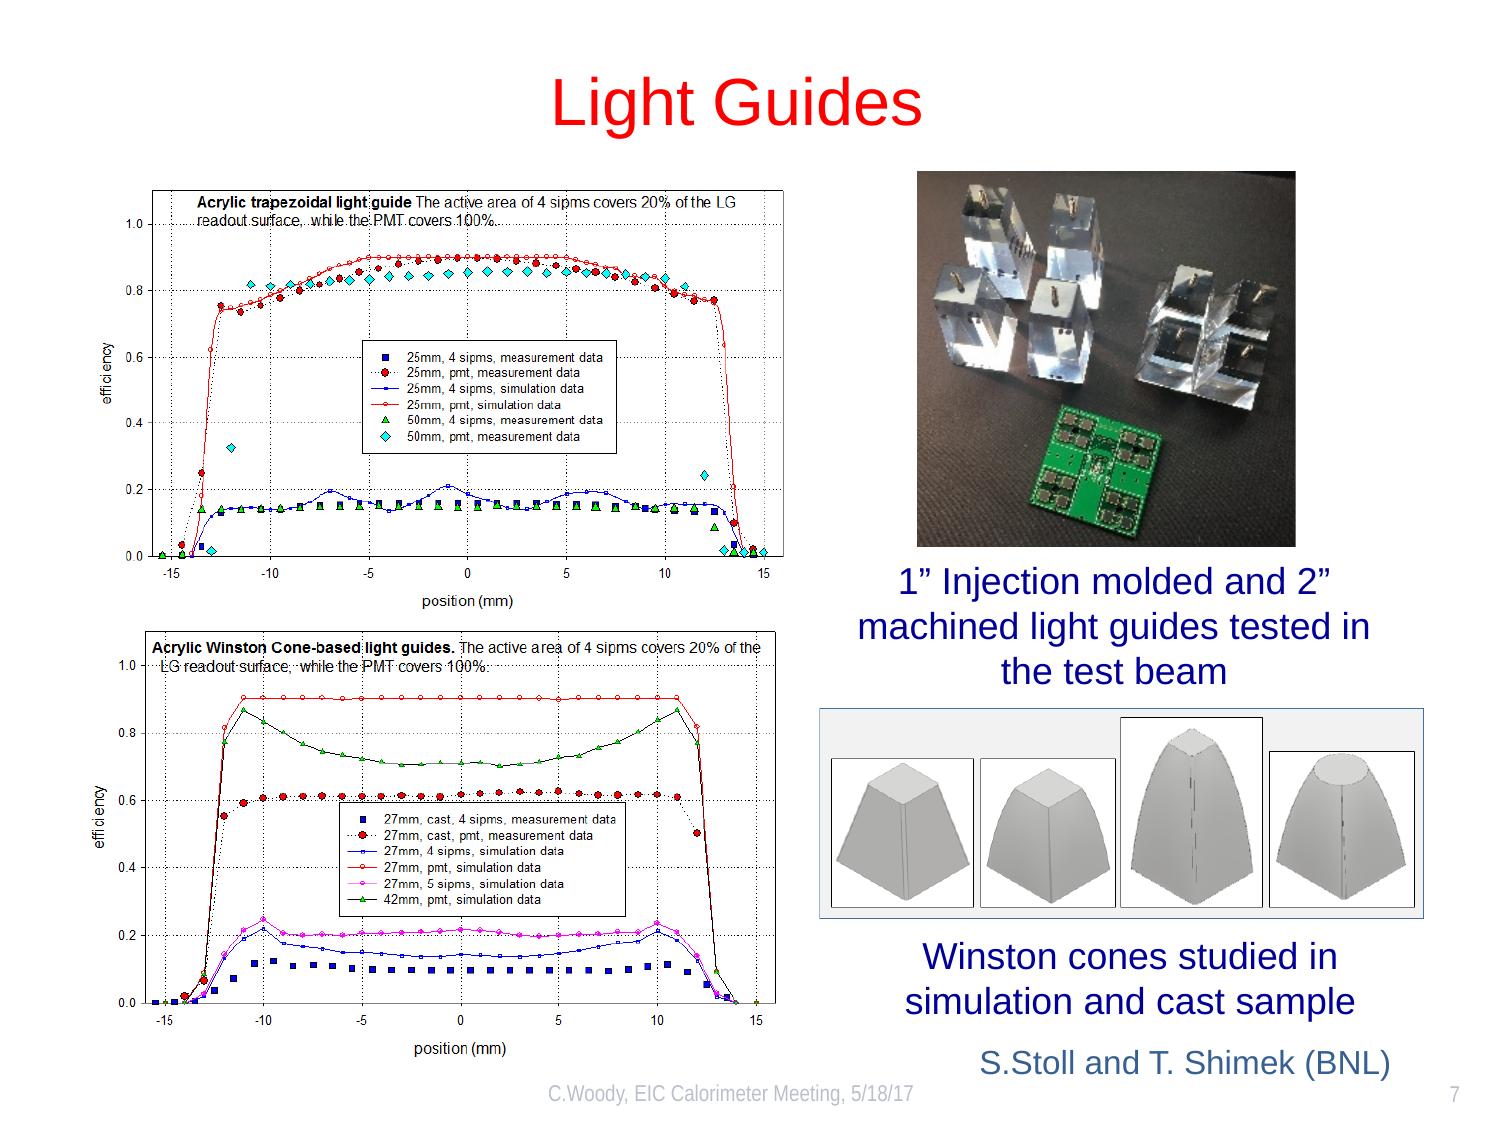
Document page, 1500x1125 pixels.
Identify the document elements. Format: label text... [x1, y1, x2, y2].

title Light Guides [62, 26, 1413, 172]
picture [811, 699, 1430, 926]
text_box Winston cones studied in simulation and cast sample [830, 932, 1431, 1030]
text_box S.Stoll and T. Shimek (BNL) [964, 1033, 1407, 1089]
picture [80, 168, 803, 1065]
footer C.Woody, EIC Calorimeter Meeting, 5/18/17 [450, 1072, 1013, 1113]
picture [916, 171, 1296, 547]
text_box 1” Injection molded and 2” machined light guides tested in the test beam [814, 549, 1415, 698]
slide_number 7 [1125, 1074, 1475, 1113]
